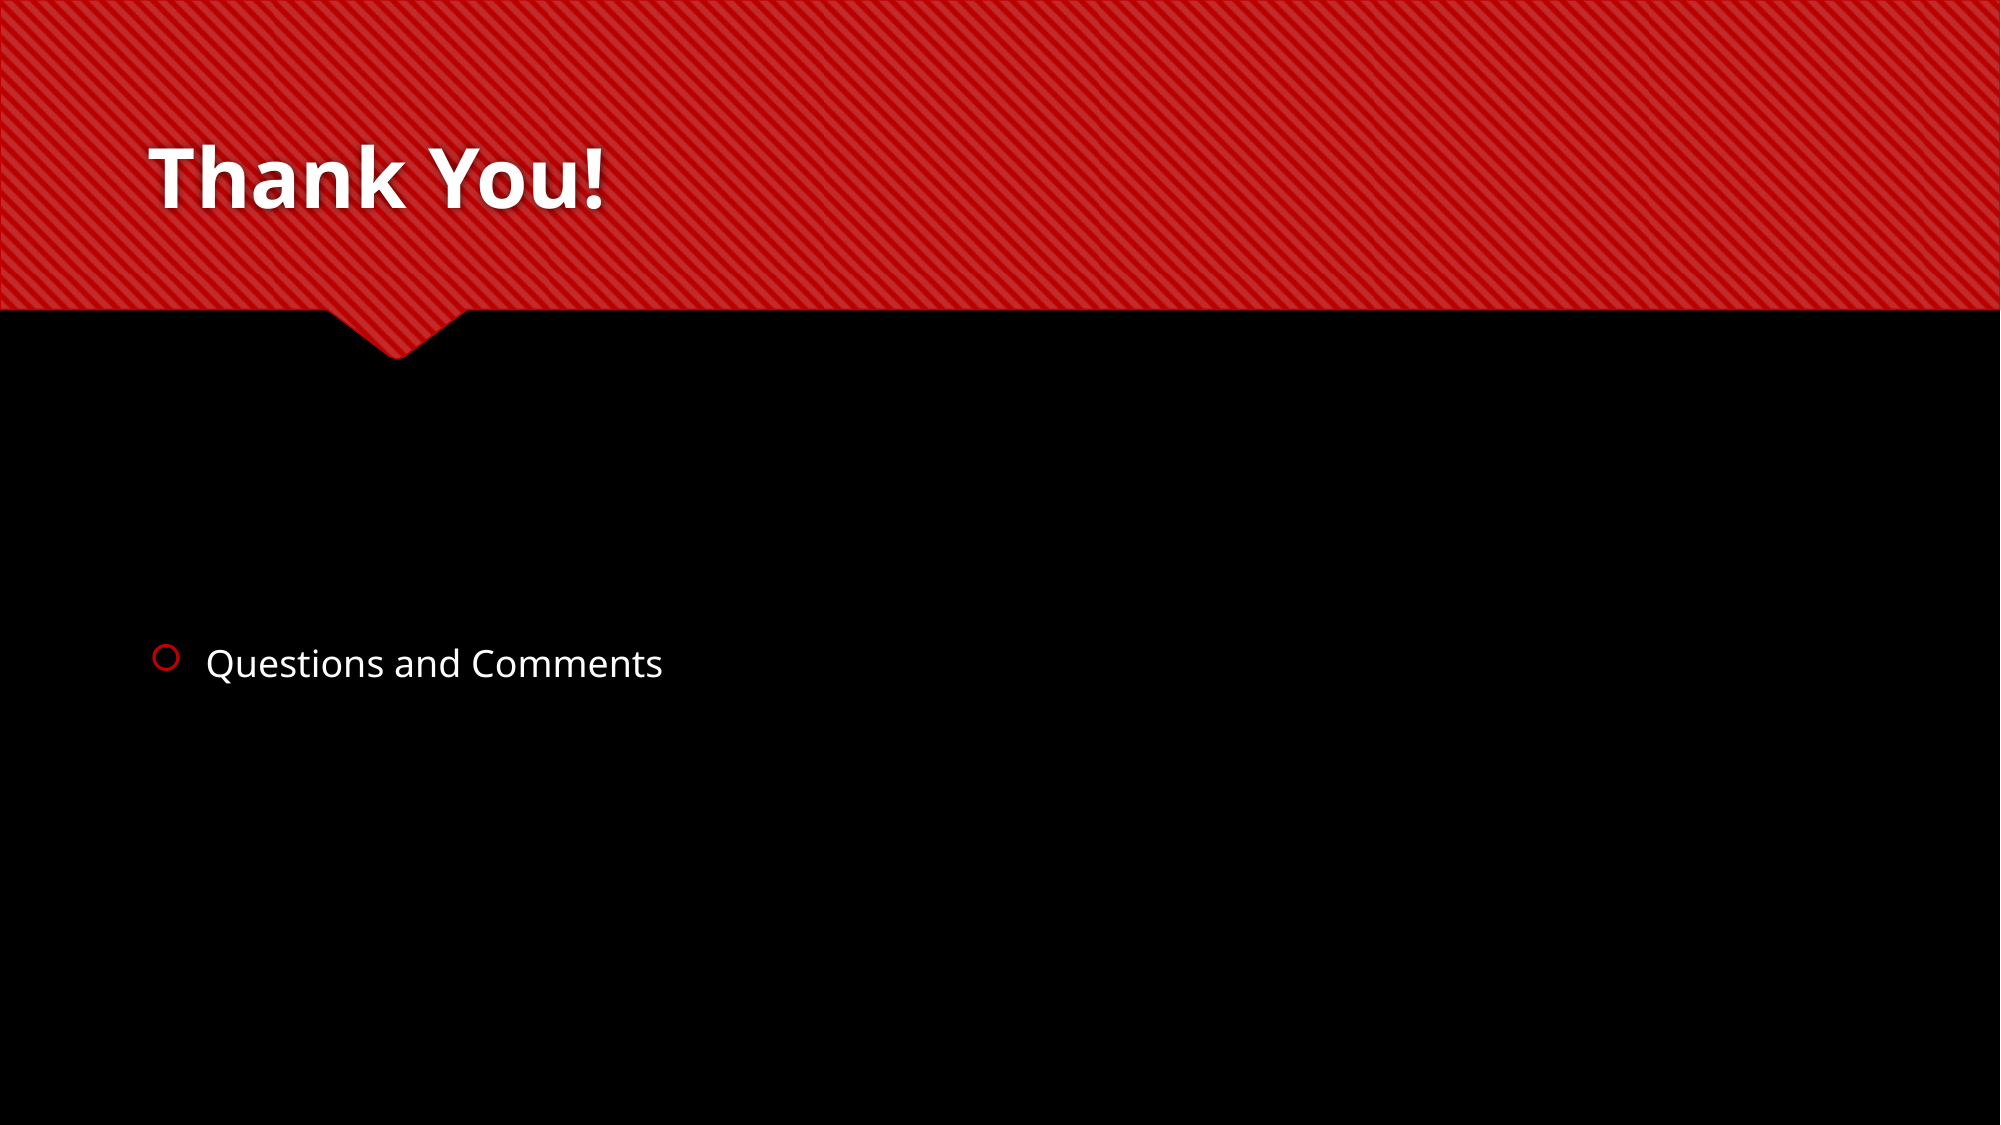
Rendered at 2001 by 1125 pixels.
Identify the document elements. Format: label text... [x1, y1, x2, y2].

title Thank You! [132, 73, 1868, 233]
list Questions and Comments [134, 364, 1866, 962]
